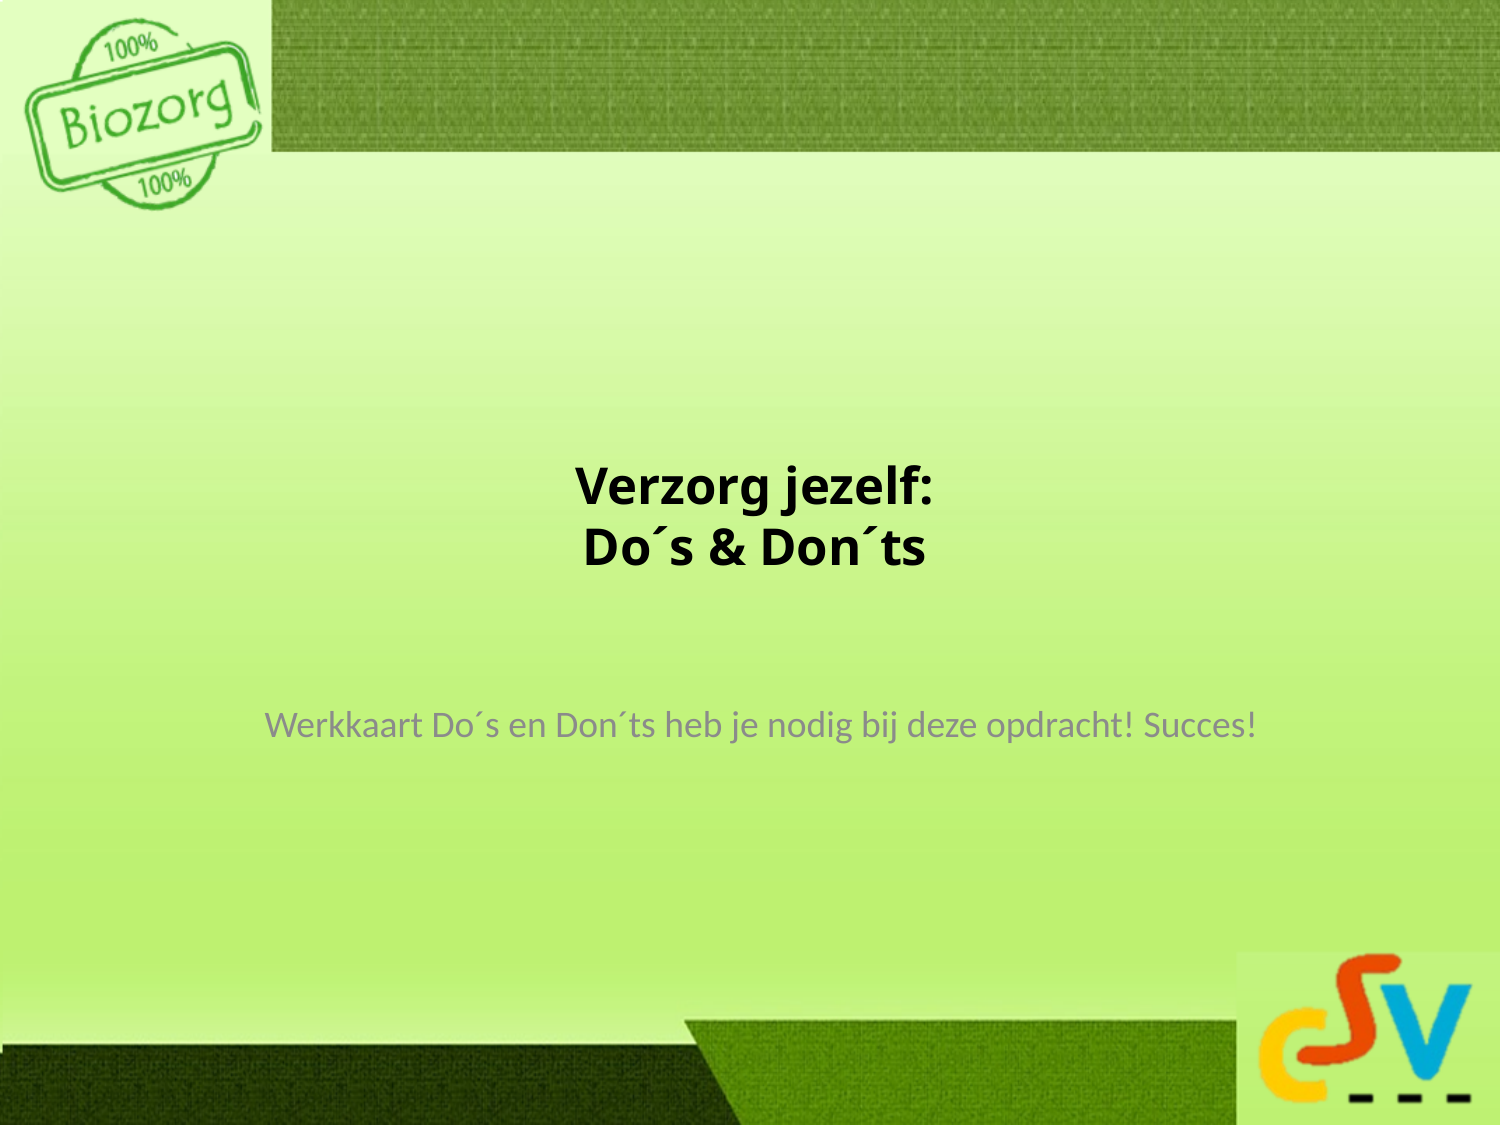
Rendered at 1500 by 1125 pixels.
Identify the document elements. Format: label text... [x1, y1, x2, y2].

subtitle Werkkaart Do´s en Don´ts heb je nodig bij deze opdracht! Succes! [76, 692, 1456, 763]
picture [0, 0, 1500, 1125]
title Verzorg jezelf: Do´s & Don´ts [123, 444, 1399, 686]
